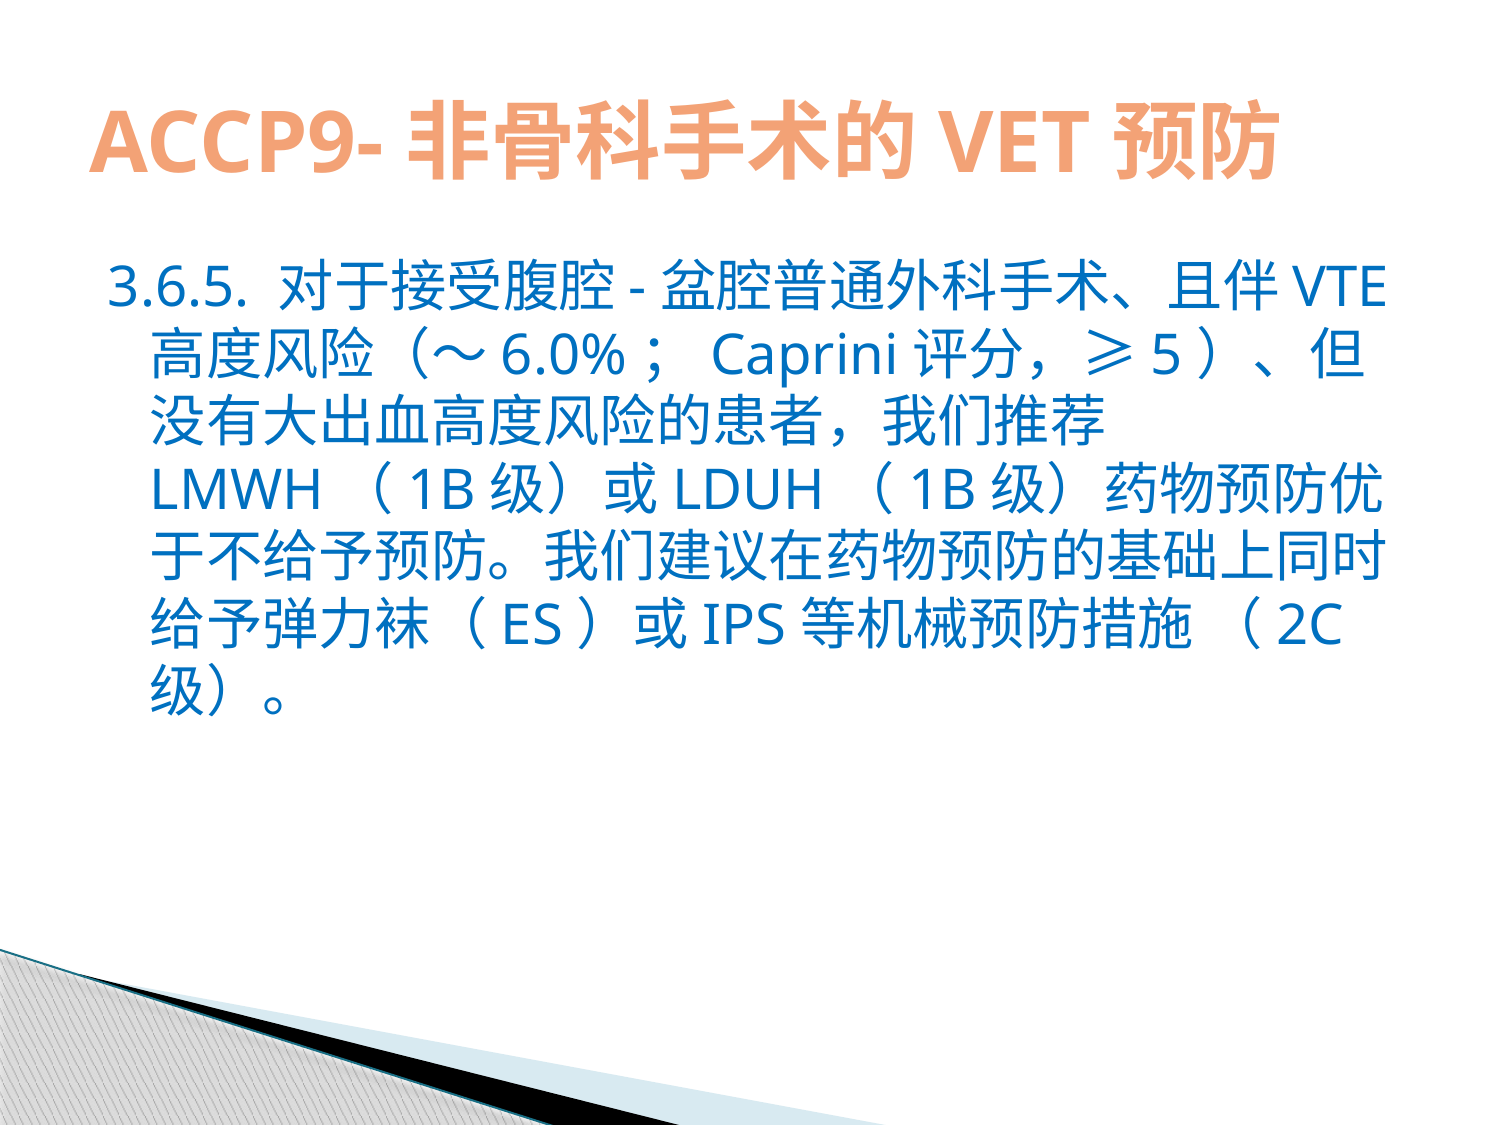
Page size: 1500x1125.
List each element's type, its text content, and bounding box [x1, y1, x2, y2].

list 3.6.5. 对于接受腹腔-盆腔普通外科手术、且伴VTE高度风险（～6.0%；Caprini评分，≥5）、但没有大出血高度风险的患者，我们推荐LMWH（1B级）或LDUH（1B级）药物预防优于不给予预防。我们建议在药物预防的基础上同时给予弹力袜（ES）或IPS等机械预防措施 （2C级）。 [74, 242, 1426, 986]
title ACCP9-非骨科手术的VET预防 [75, 45, 1425, 233]
